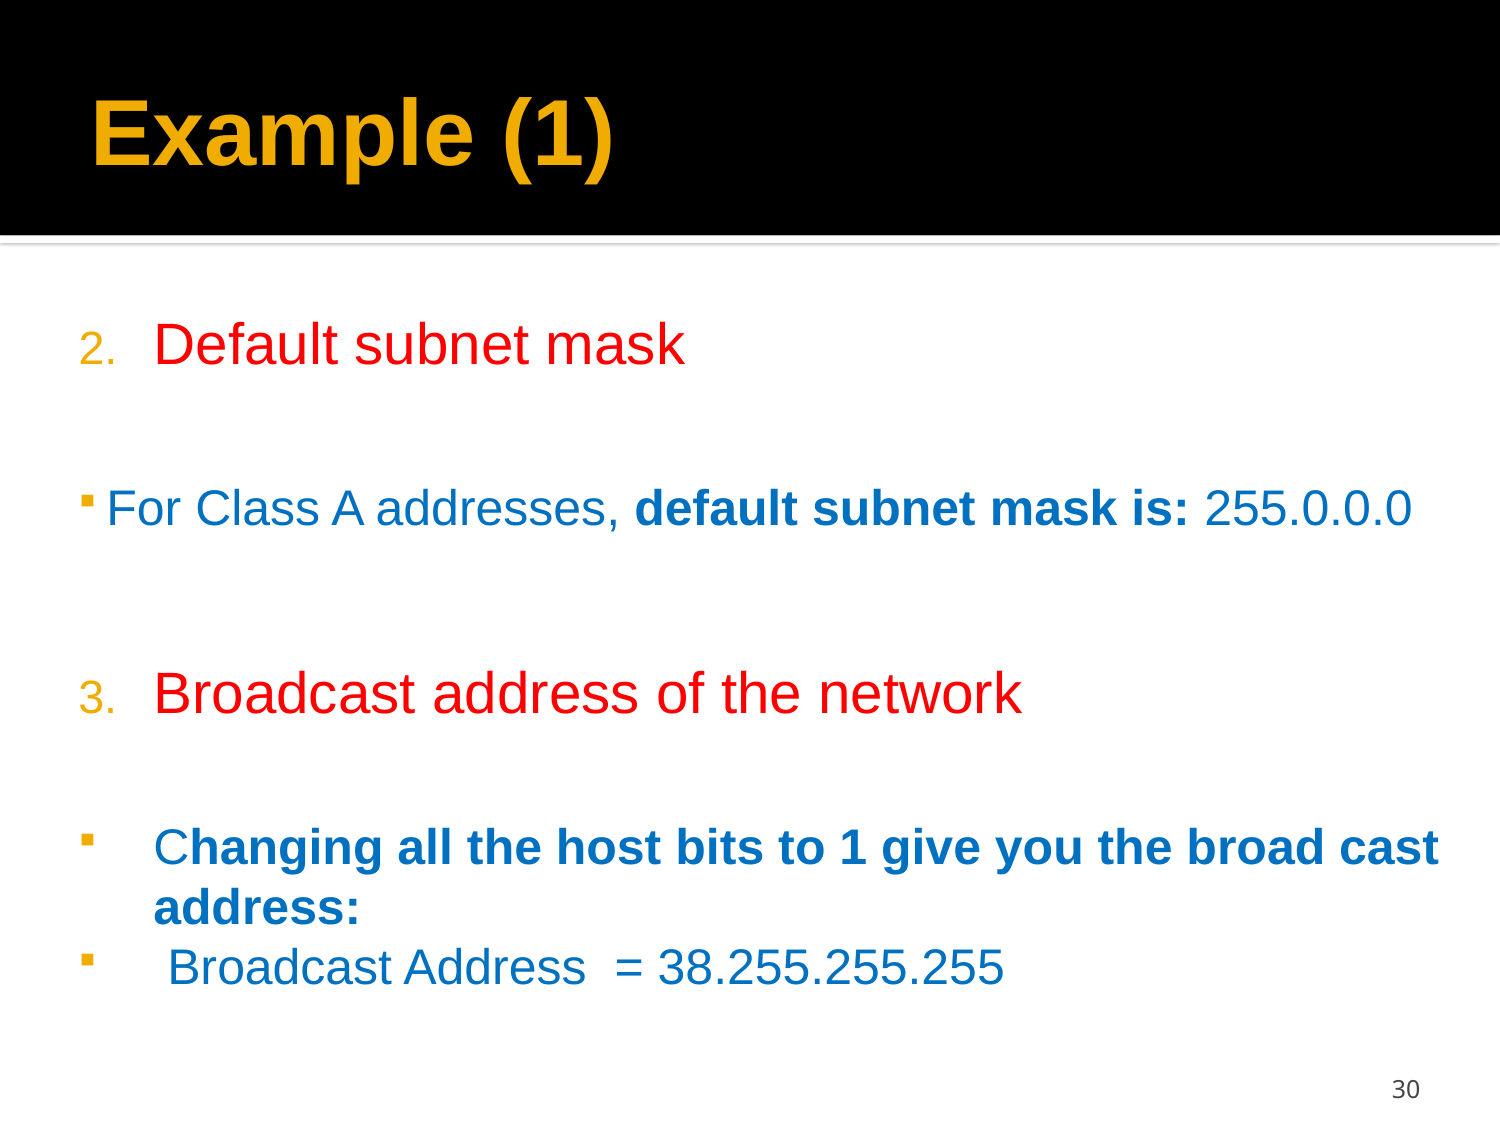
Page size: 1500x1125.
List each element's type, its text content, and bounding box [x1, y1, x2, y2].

list Default subnet mask For Class A addresses, default subnet mask is: 255.0.0.0 Broadcast address of the network Changing all the host bits to 1 give you the broad cast address: Broadcast Address = 38.255.255.255 [50, 291, 1463, 1050]
slide_number 30 [1345, 1062, 1467, 1108]
title Example (1) [75, 25, 1425, 231]
